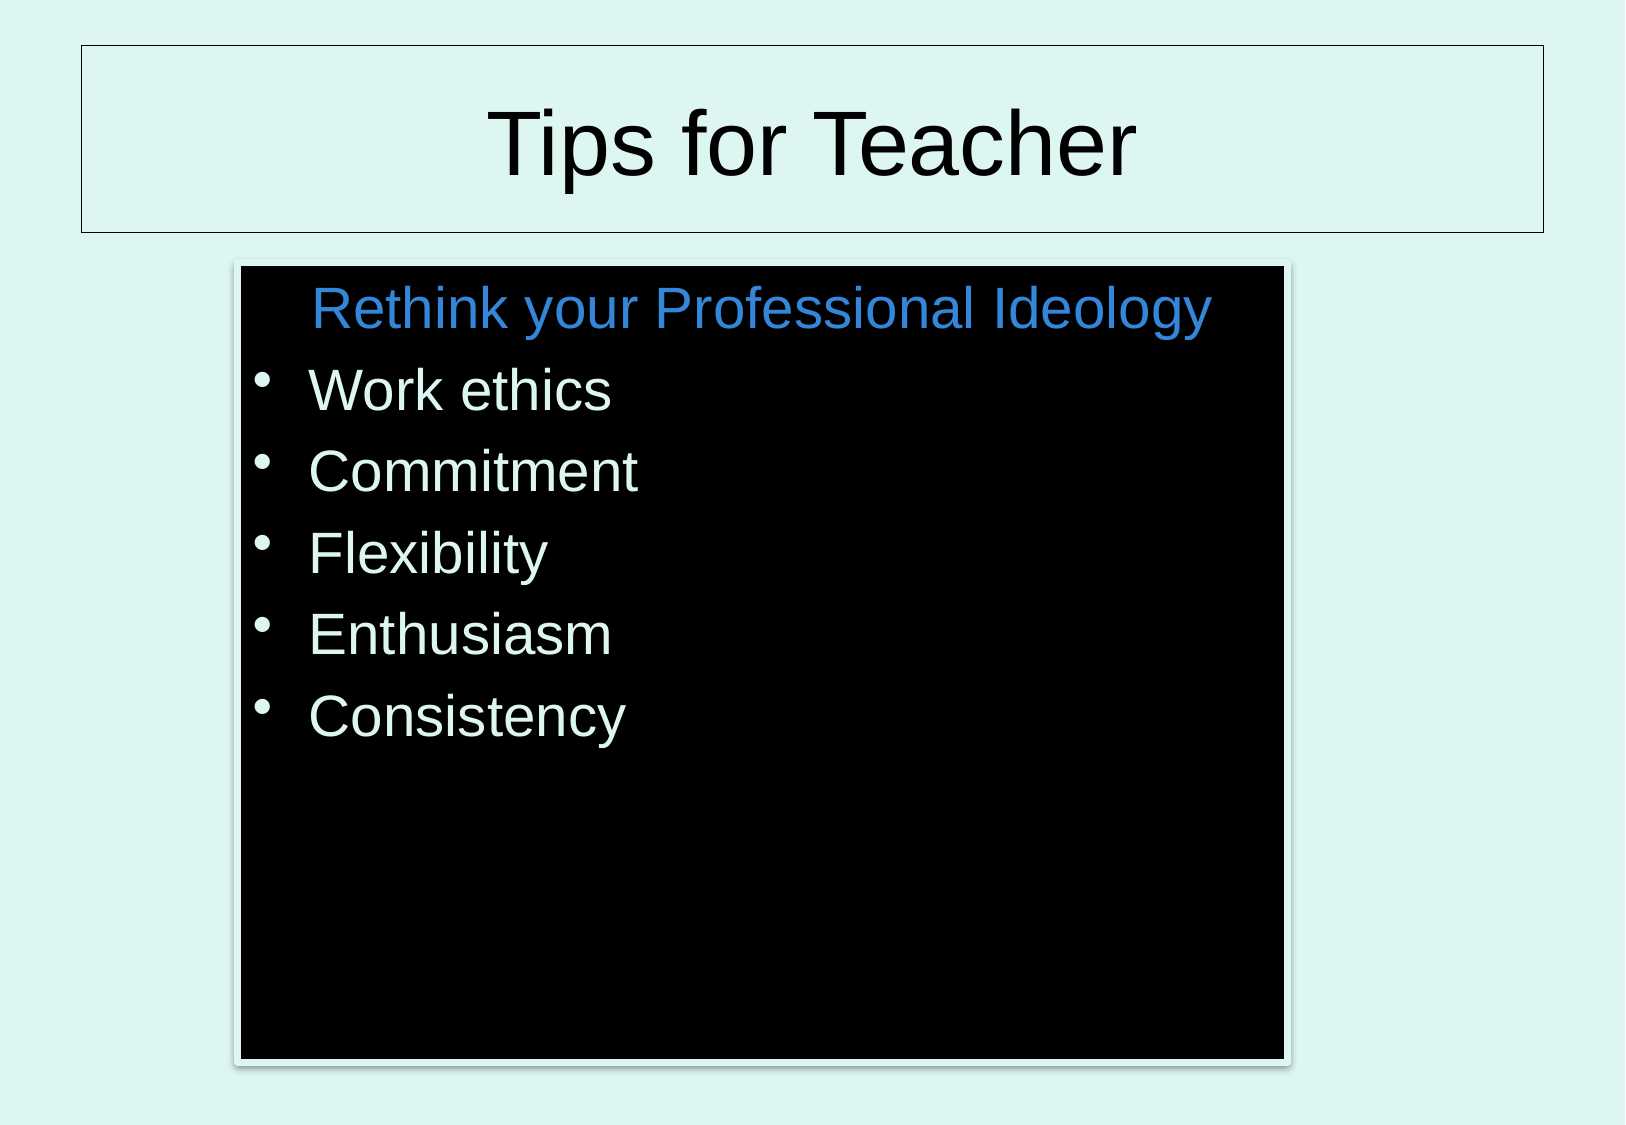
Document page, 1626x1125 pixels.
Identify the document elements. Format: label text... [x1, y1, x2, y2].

list Rethink your Professional Ideology Work ethics Commitment Flexibility Enthusiasm Consistency [234, 259, 1291, 1066]
title Tips for Teacher [81, 45, 1544, 233]
